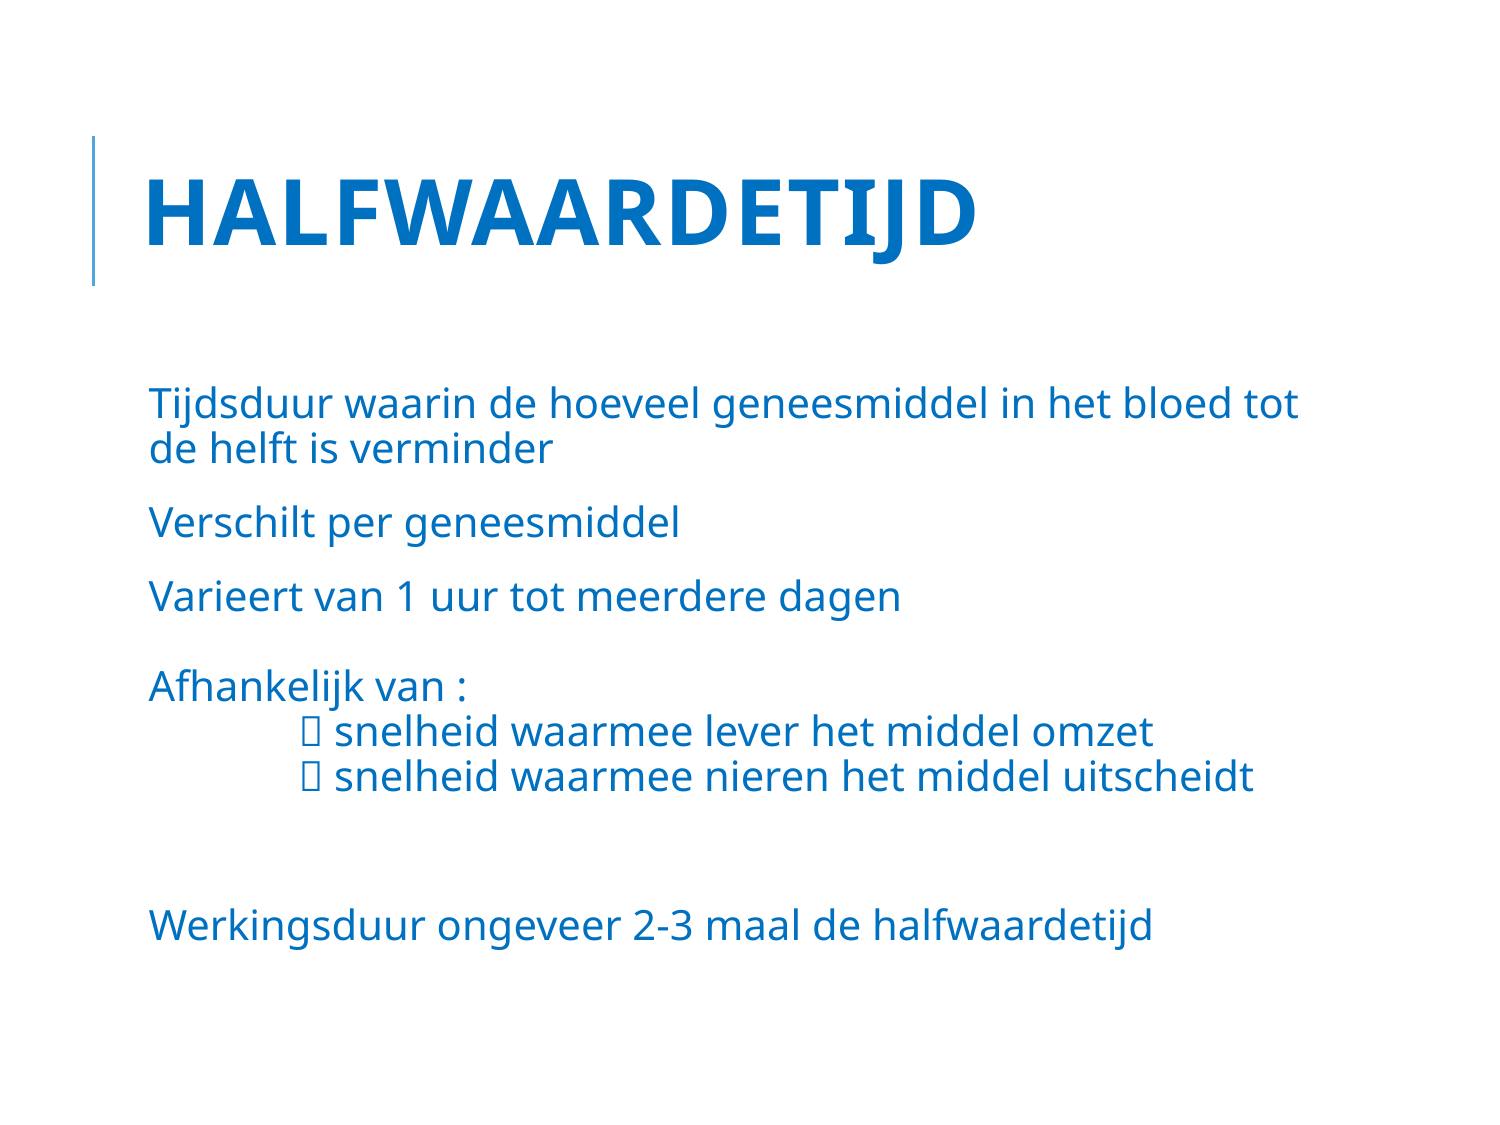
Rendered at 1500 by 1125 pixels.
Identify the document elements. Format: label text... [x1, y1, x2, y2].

title Halfwaardetijd [126, 96, 1322, 342]
list Tijdsduur waarin de hoeveel geneesmiddel in het bloed tot de helft is verminder Verschilt per geneesmiddel Varieert van 1 uur tot meerdere dagen Afhankelijk van :  snelheid waarmee lever het middel omzet  snelheid waarmee nieren het middel uitscheidt Werkingsduur ongeveer 2-3 maal de halfwaardetijd [126, 375, 1322, 1035]
